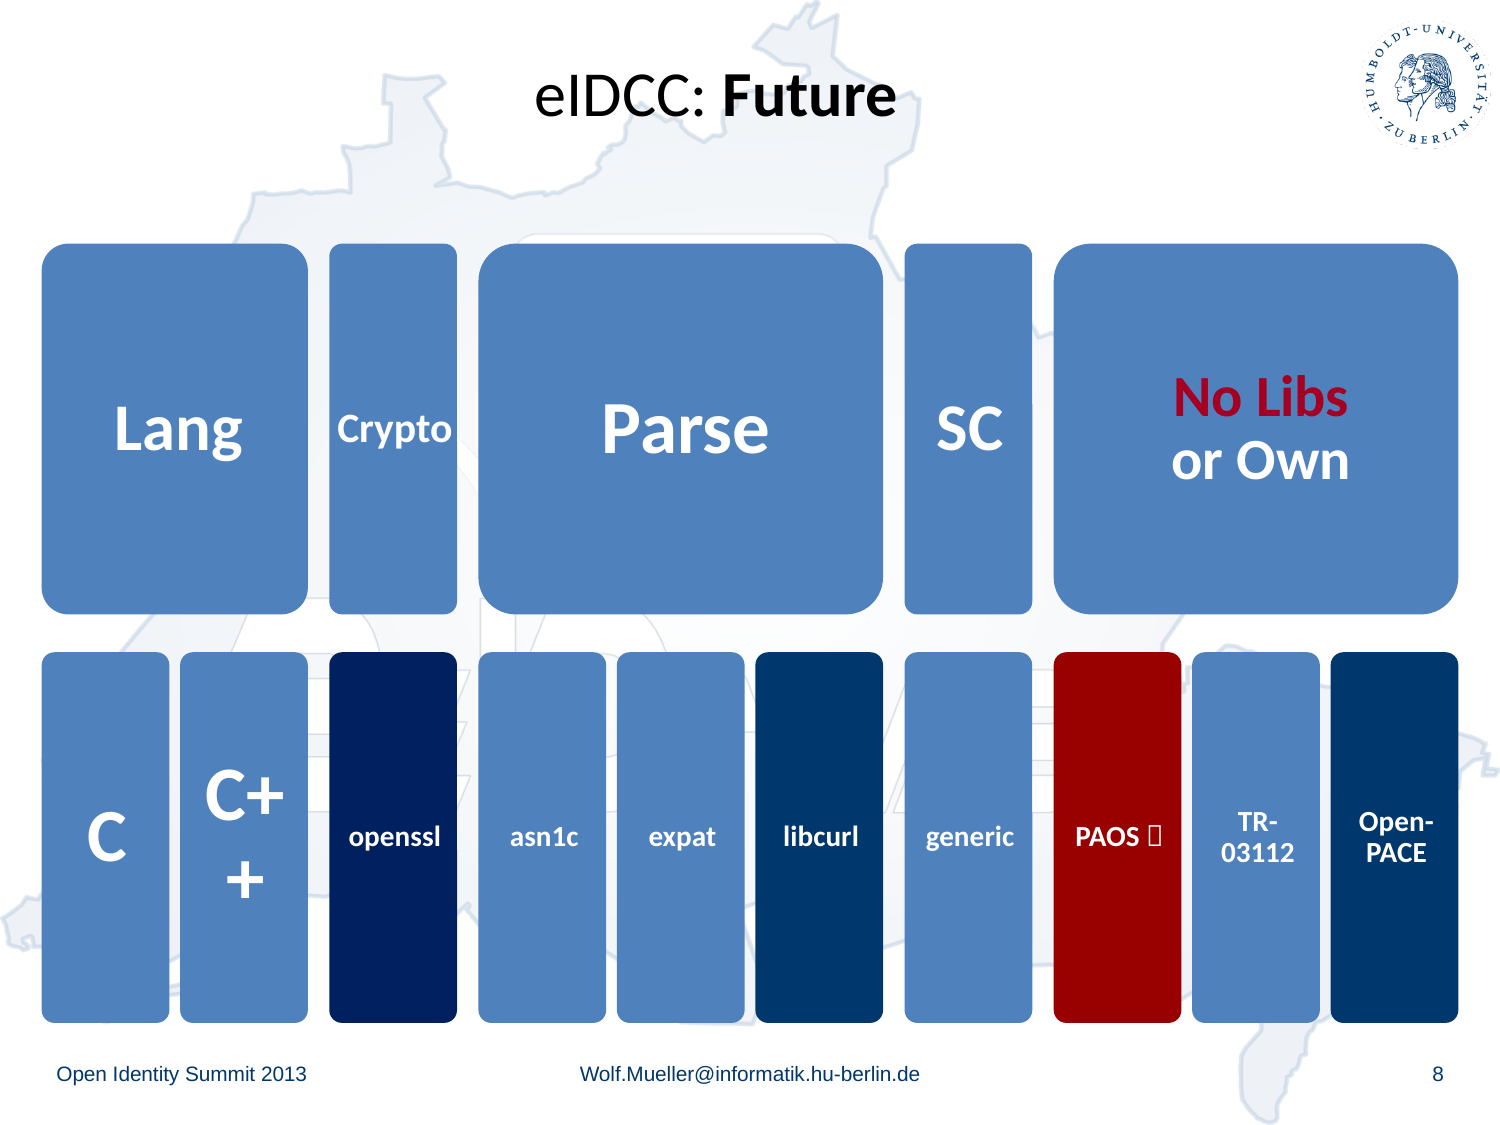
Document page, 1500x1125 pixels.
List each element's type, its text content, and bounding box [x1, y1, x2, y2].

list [40, 243, 1460, 1024]
picture [0, 0, 1500, 1125]
footer Wolf.Mueller@informatik.hu-berlin.de [512, 1042, 988, 1103]
title eIDCC: Future [41, 45, 1392, 138]
slide_number Open Identity Summit 2013 [41, 1042, 425, 1103]
slide_number 8 [1074, 1042, 1459, 1103]
